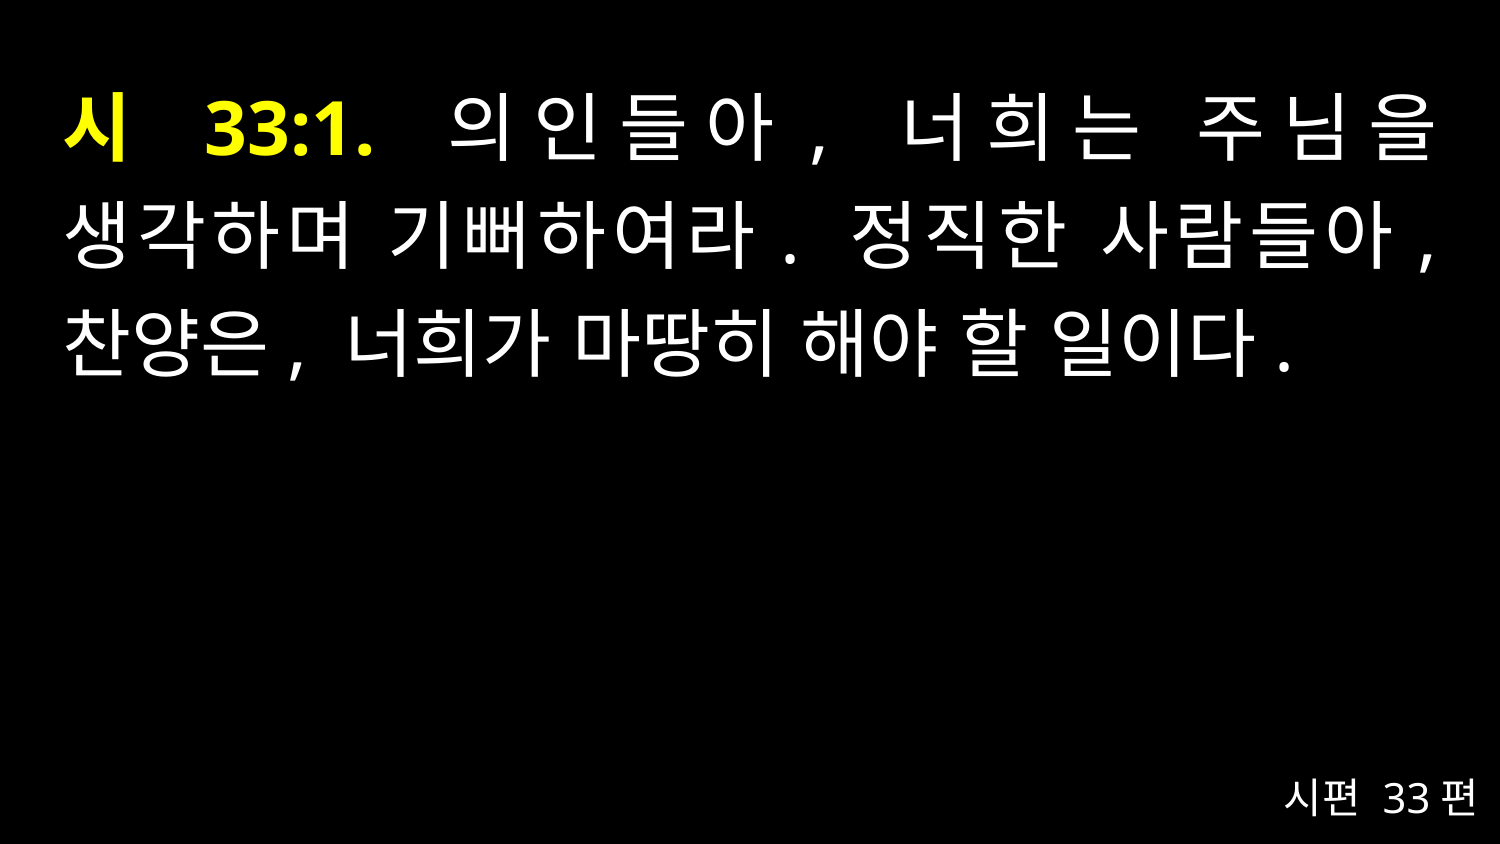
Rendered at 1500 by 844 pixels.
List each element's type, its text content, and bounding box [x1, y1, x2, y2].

subtitle 시편 33편 [916, 770, 1500, 844]
title 시 33:1. 의인들아, 너희는 주님을 생각하며 기뻐하여라. 정직한 사람들아, 찬양은, 너희가 마땅히 해야 할 일이다. [0, 0, 1500, 844]
